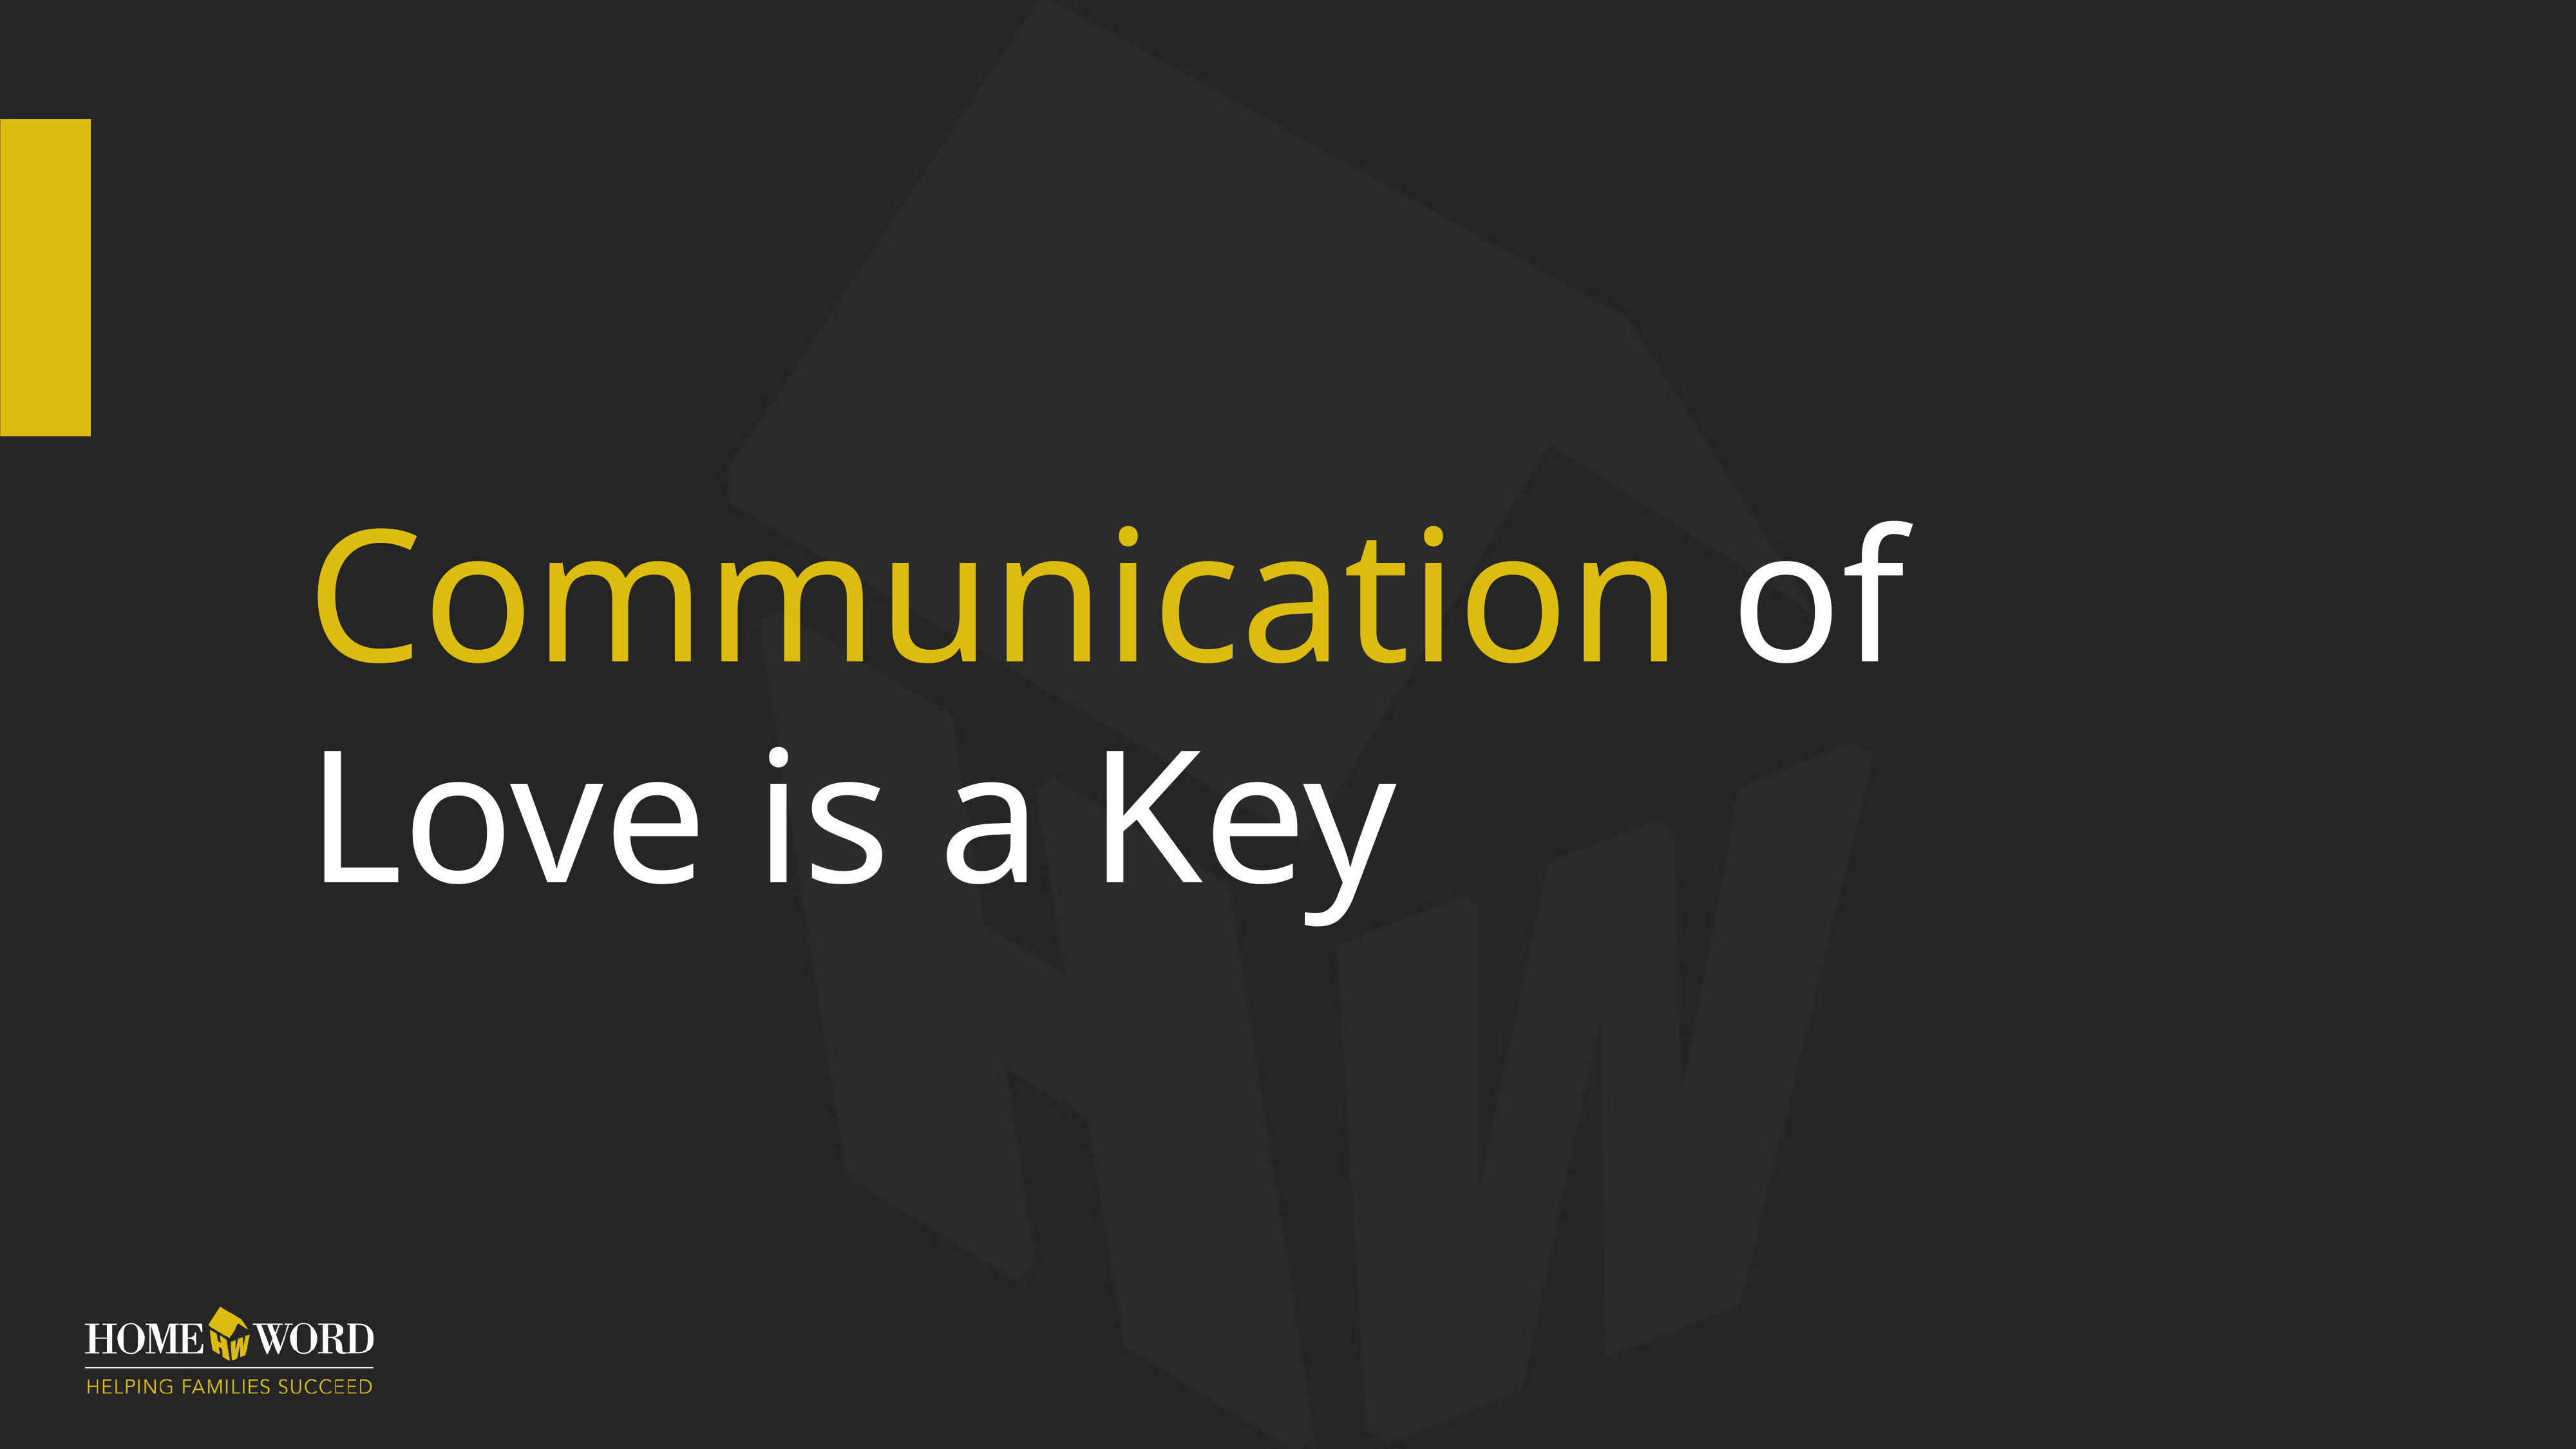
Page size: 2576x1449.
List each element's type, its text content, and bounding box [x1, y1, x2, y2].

title Communication of Love is a Key [301, 472, 1986, 1050]
picture [0, 0, 2576, 1449]
